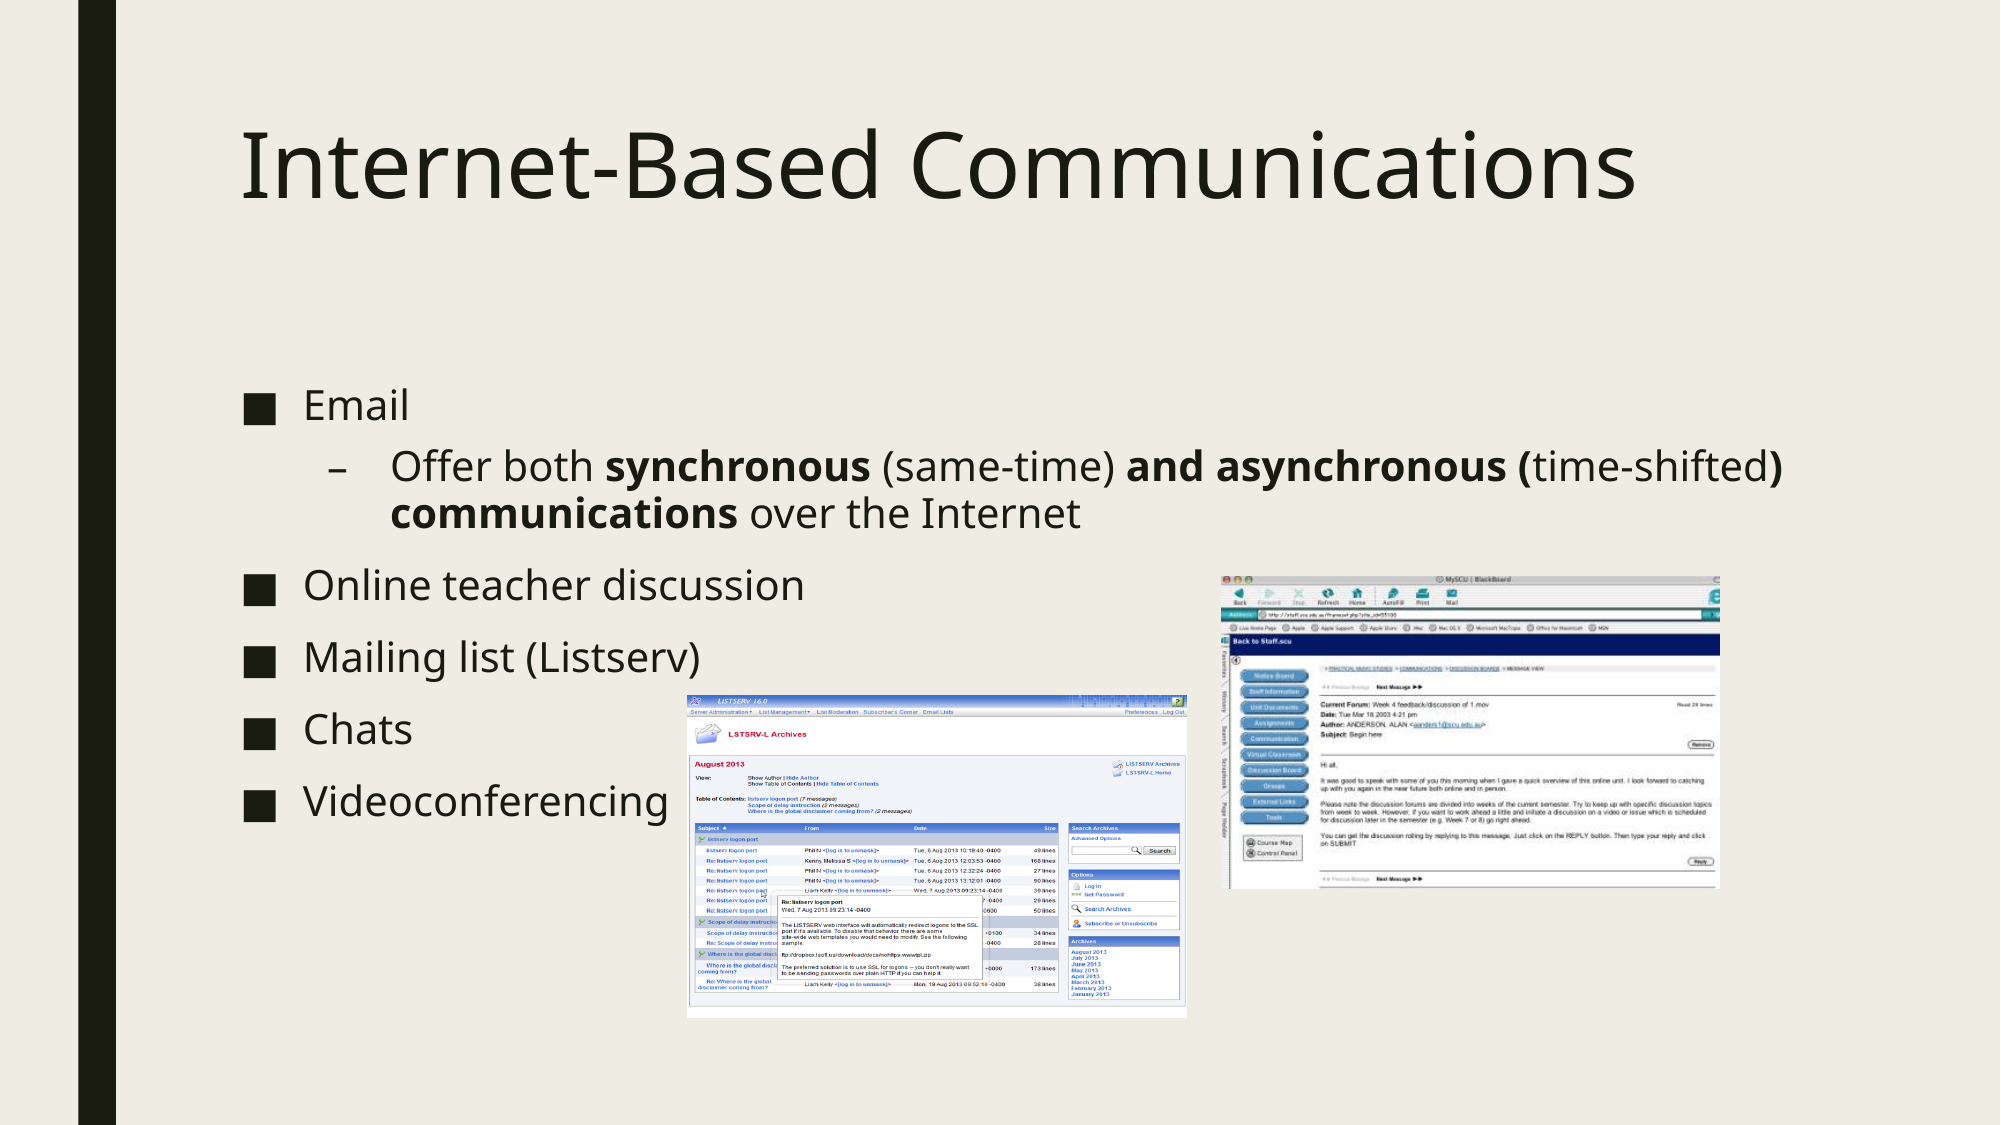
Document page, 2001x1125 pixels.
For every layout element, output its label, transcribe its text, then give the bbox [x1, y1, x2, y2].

picture [1221, 576, 1720, 890]
title Internet-Based Communications [225, 112, 1800, 357]
picture [687, 695, 1187, 1018]
list Email Offer both synchronous (same-time) and asynchronous (time-shifted) communications over the Internet Online teacher discussion Mailing list (Listserv) Chats Videoconferencing [225, 375, 1800, 1103]
